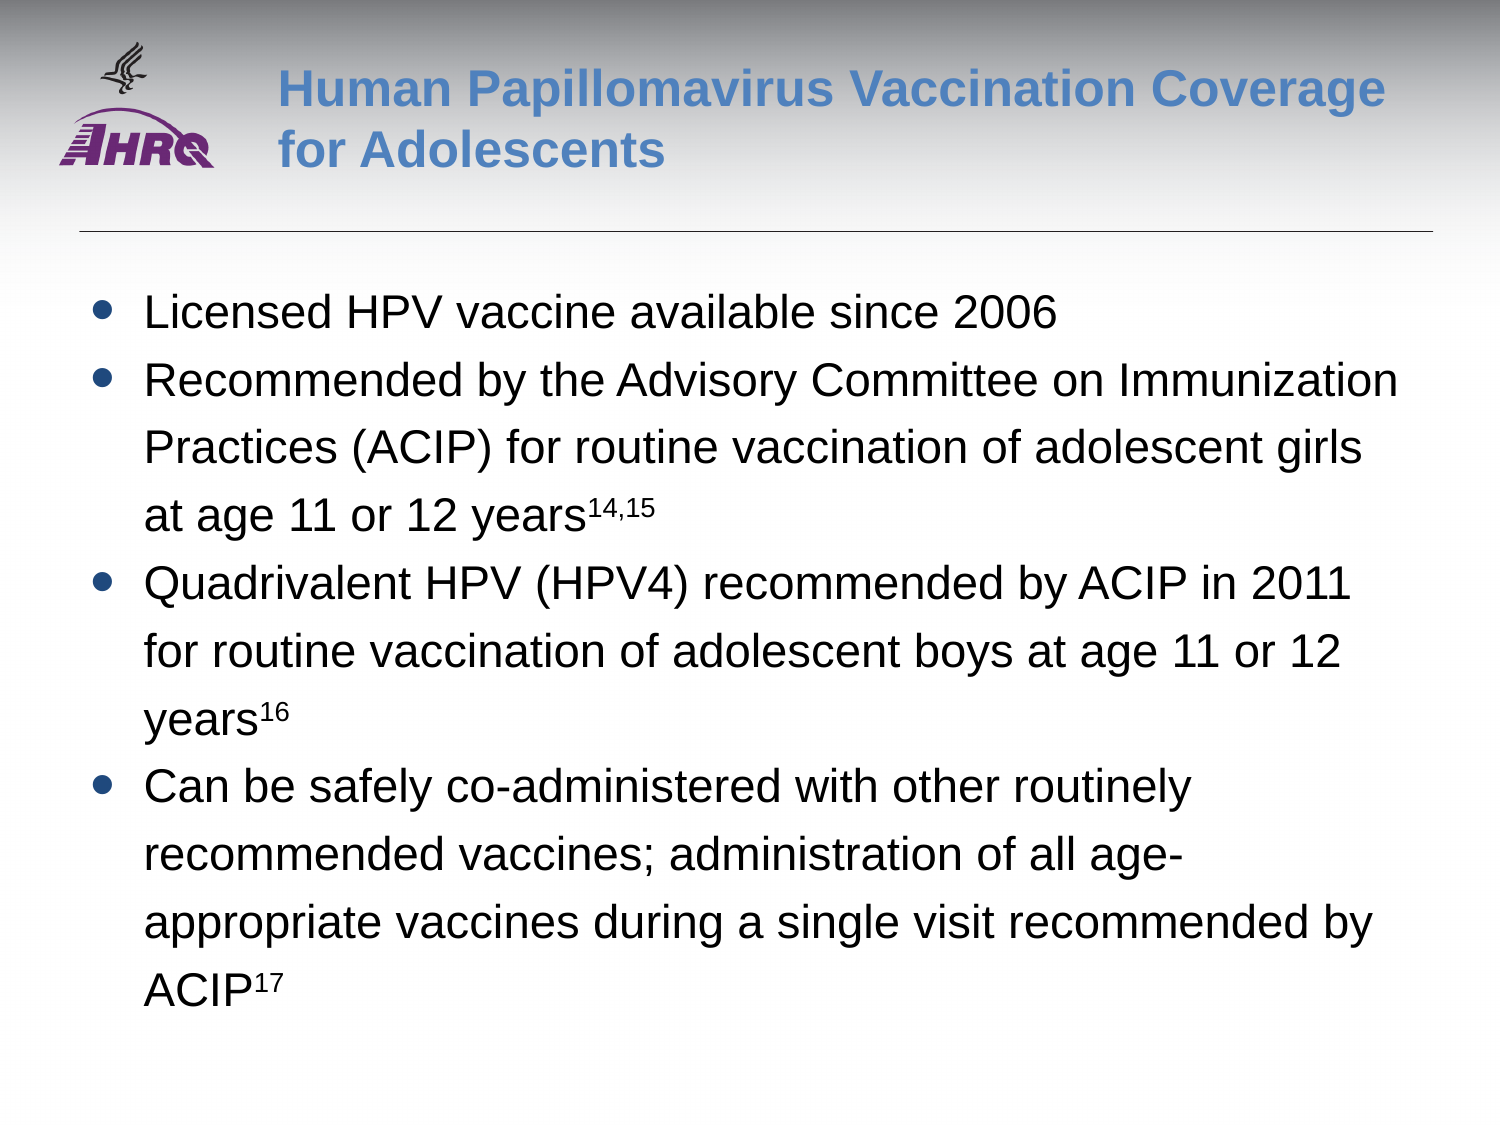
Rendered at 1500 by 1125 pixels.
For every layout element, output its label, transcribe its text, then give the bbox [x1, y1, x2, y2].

list Licensed HPV vaccine available since 2006 Recommended by the Advisory Committee on Immunization Practices (ACIP) for routine vaccination of adolescent girls at age 11 or 12 years14,15 Quadrivalent HPV (HPV4) recommended by ACIP in 2011 for routine vaccination of adolescent boys at age 11 or 12 years16 Can be safely co-administered with other routinely recommended vaccines; administration of all age-appropriate vaccines during a single visit recommended by ACIP17 [75, 262, 1425, 1025]
picture [0, 0, 1500, 1125]
title Human Papillomavirus Vaccination Coverage for Adolescents [262, 45, 1425, 188]
